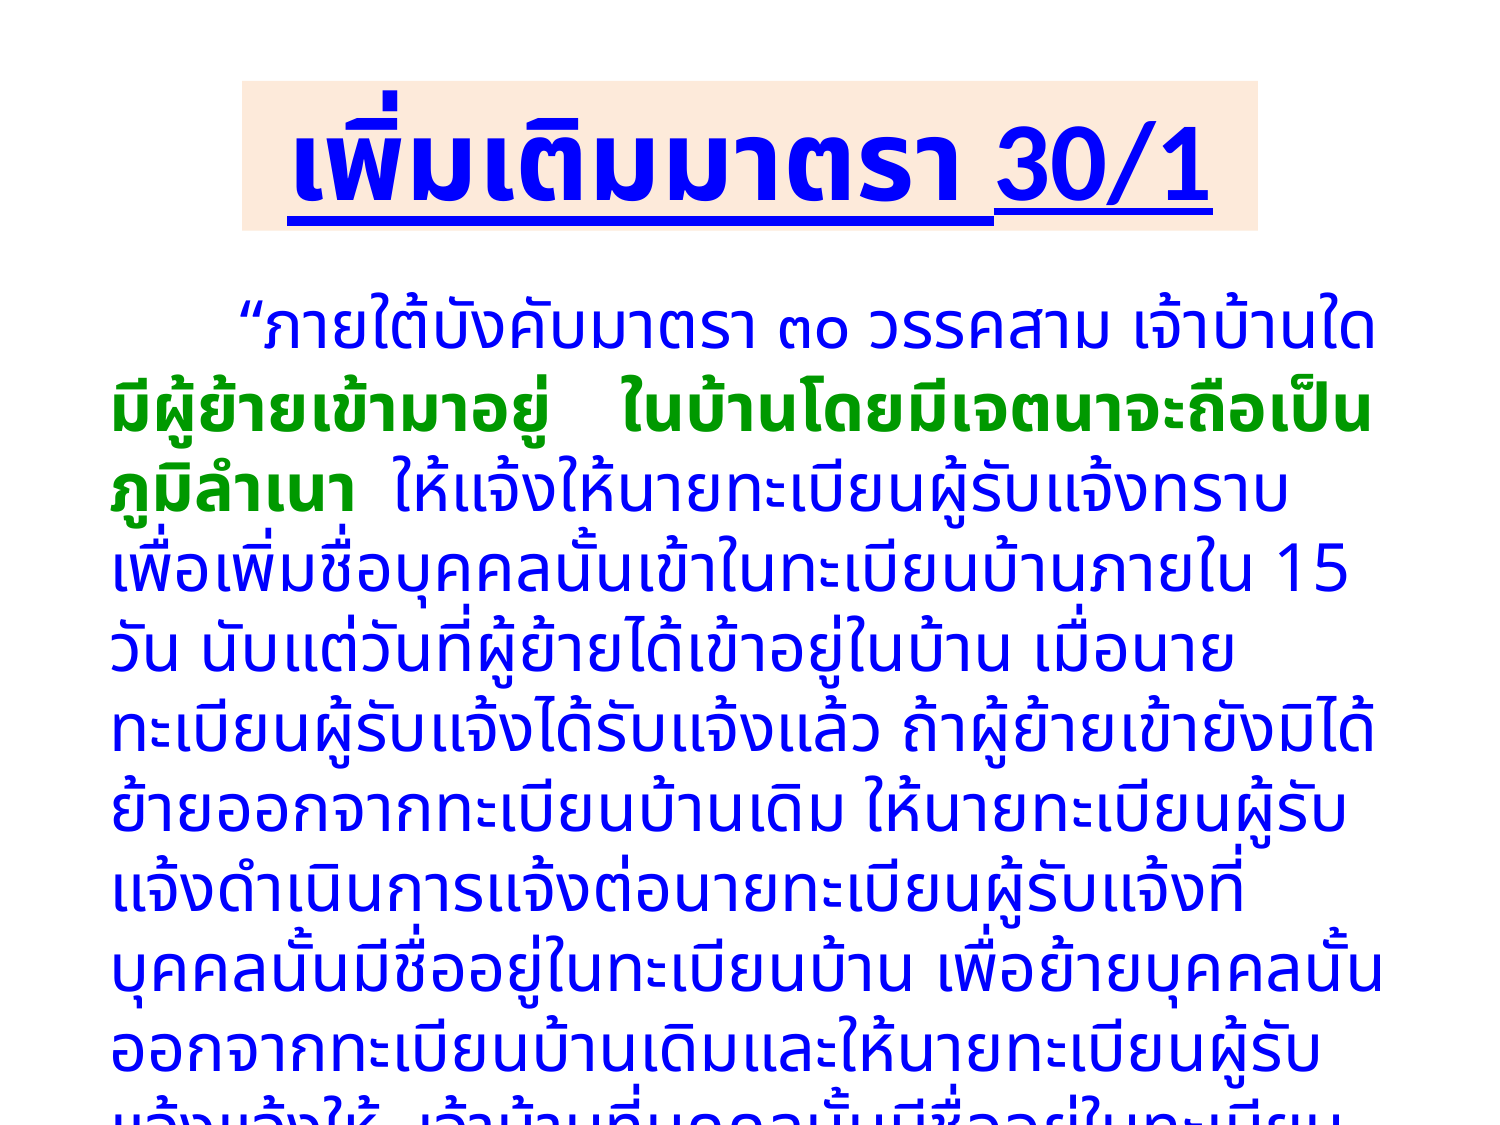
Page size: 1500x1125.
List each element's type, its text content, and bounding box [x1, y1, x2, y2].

text_box “ภายใต้บังคับมาตรา ๓๐ วรรคสาม เจ้าบ้านใดมีผู้ย้ายเข้ามาอยู่ ในบ้านโดยมีเจตนาจะถือเป็นภูมิลำเนา ให้แจ้งให้นายทะเบียนผู้รับแจ้งทราบ เพื่อเพิ่มชื่อบุคคลนั้นเข้าในทะเบียนบ้านภายใน 15 วัน นับแต่วันที่ผู้ย้ายได้เข้าอยู่ในบ้าน เมื่อนายทะเบียนผู้รับแจ้งได้รับแจ้งแล้ว ถ้าผู้ย้ายเข้ายังมิได้ย้ายออกจากทะเบียนบ้านเดิม ให้นายทะเบียนผู้รับแจ้งดำเนินการแจ้งต่อนายทะเบียนผู้รับแจ้งที่บุคคลนั้นมีชื่ออยู่ในทะเบียนบ้าน เพื่อย้ายบุคคลนั้นออกจากทะเบียนบ้านเดิมและให้นายทะเบียนผู้รับแจ้งแจ้งให้ เจ้าบ้านที่บุคคลนั้นมีชื่ออยู่ในทะเบียนบ้านเดิมทราบ เพื่อนำทะเบียนบ้านของตนมาให้นายทะเบียนผู้รับแจ้งปรับปรุงทะเบียนบ้านให้ถูกต้องต่อไป” [94, 257, 1406, 1125]
text_box เพิ่มเติมมาตรา 30/1 [242, 80, 1258, 231]
